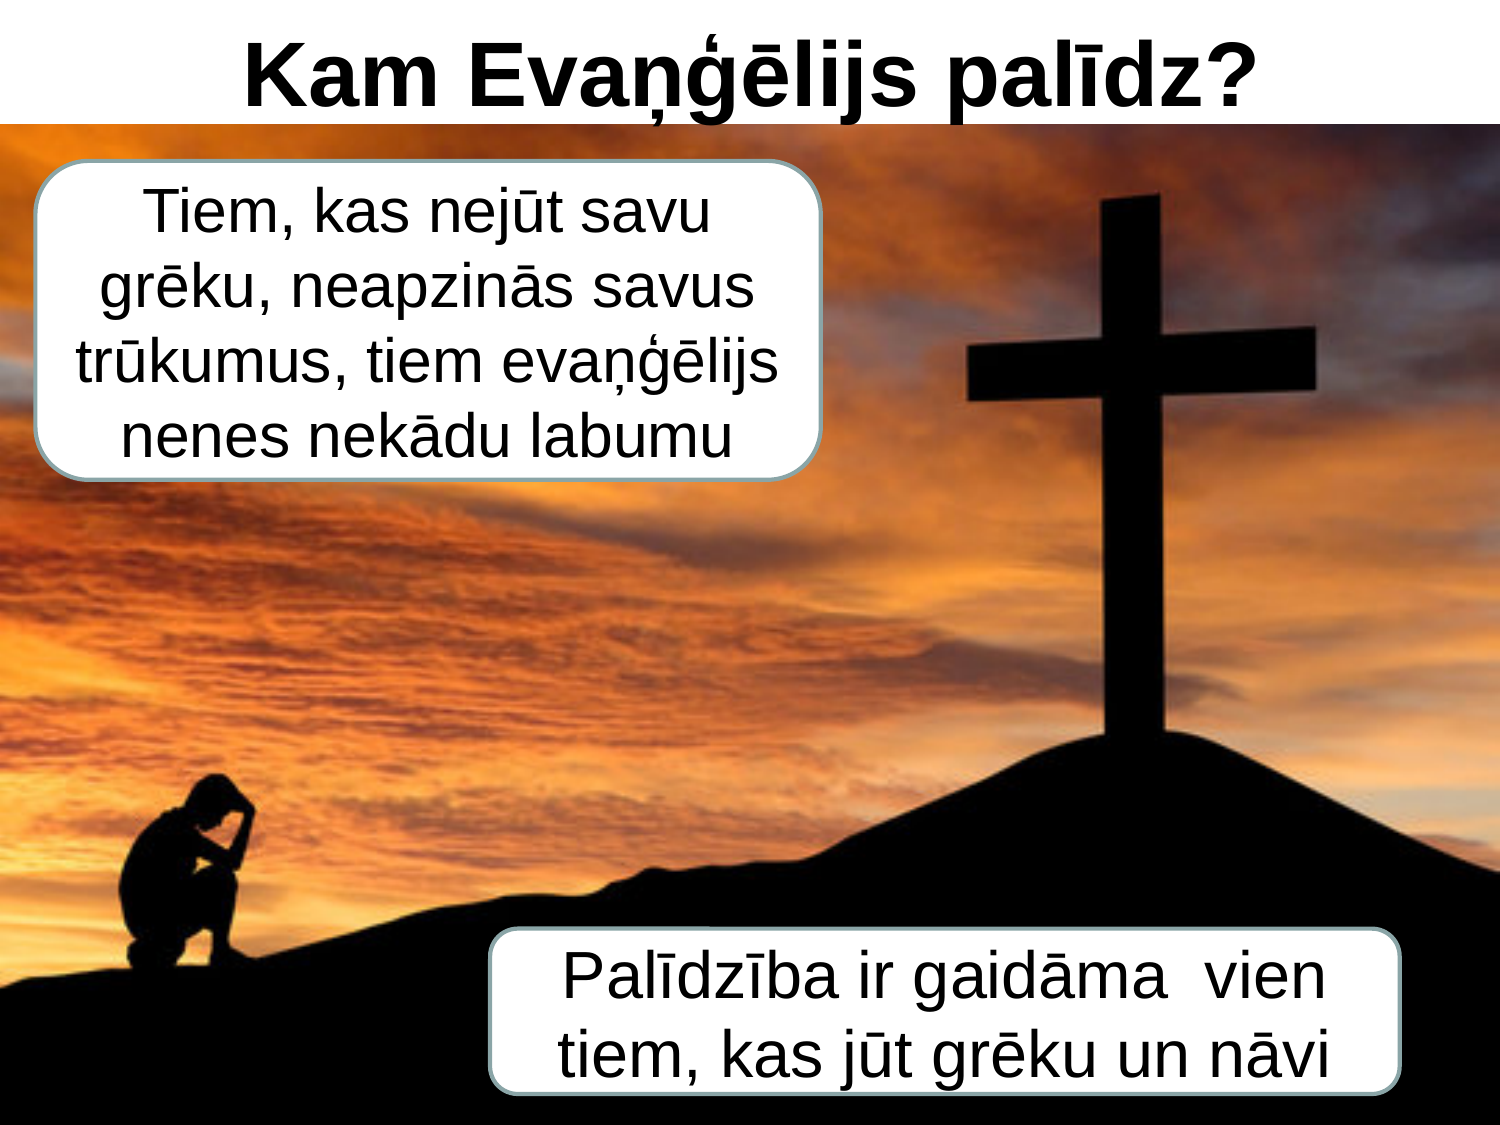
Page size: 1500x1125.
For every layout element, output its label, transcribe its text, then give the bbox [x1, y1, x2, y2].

title Kam Evaņģēlijs palīdz? [76, 0, 1428, 123]
picture [0, 124, 1500, 1125]
